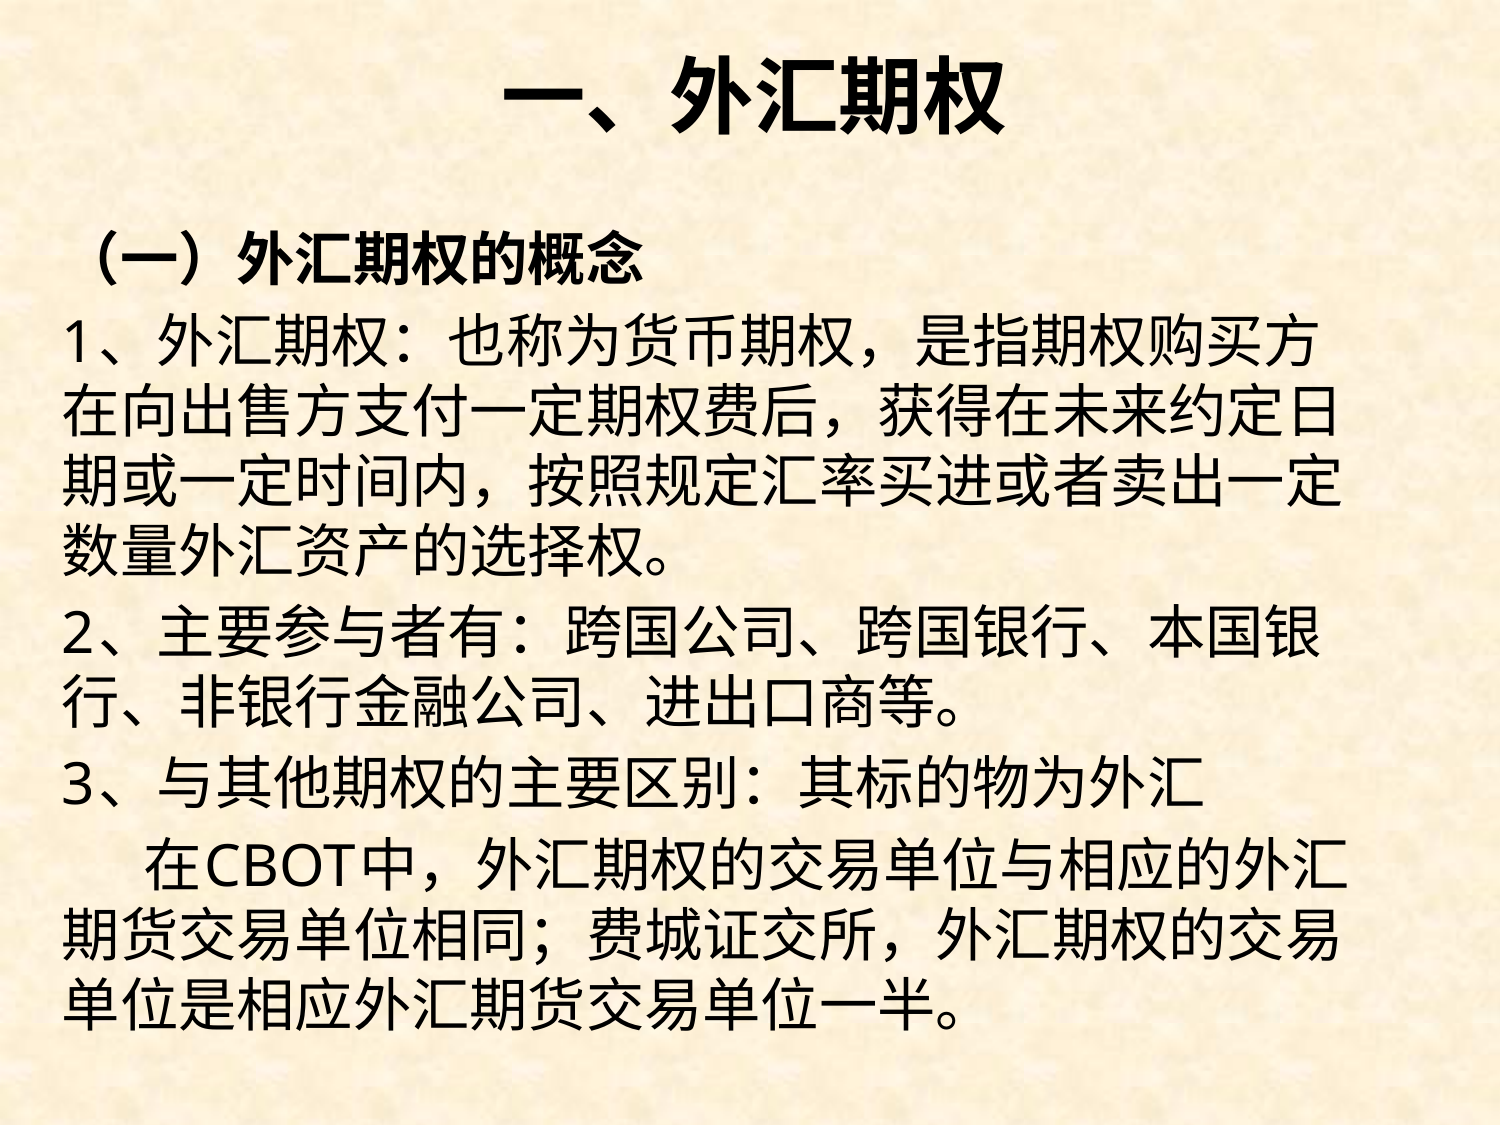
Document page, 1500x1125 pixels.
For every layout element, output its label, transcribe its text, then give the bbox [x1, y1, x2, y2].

subtitle （一）外汇期权的概念 1、外汇期权：也称为货币期权，是指期权购买方在向出售方支付一定期权费后，获得在未来约定日期或一定时间内，按照规定汇率买进或者卖出一定数量外汇资产的选择权。 2、主要参与者有：跨国公司、跨国银行、本国银行、非银行金融公司、进出口商等。 3、与其他期权的主要区别：其标的物为外汇 在CBOT中，外汇期权的交易单位与相应的外汇期货交易单位相同；费城证交所，外汇期权的交易单位是相应外汇期货交易单位一半。 [46, 175, 1395, 1055]
title 一、外汇期权 [117, 35, 1393, 153]
picture [0, 0, 1500, 1125]
